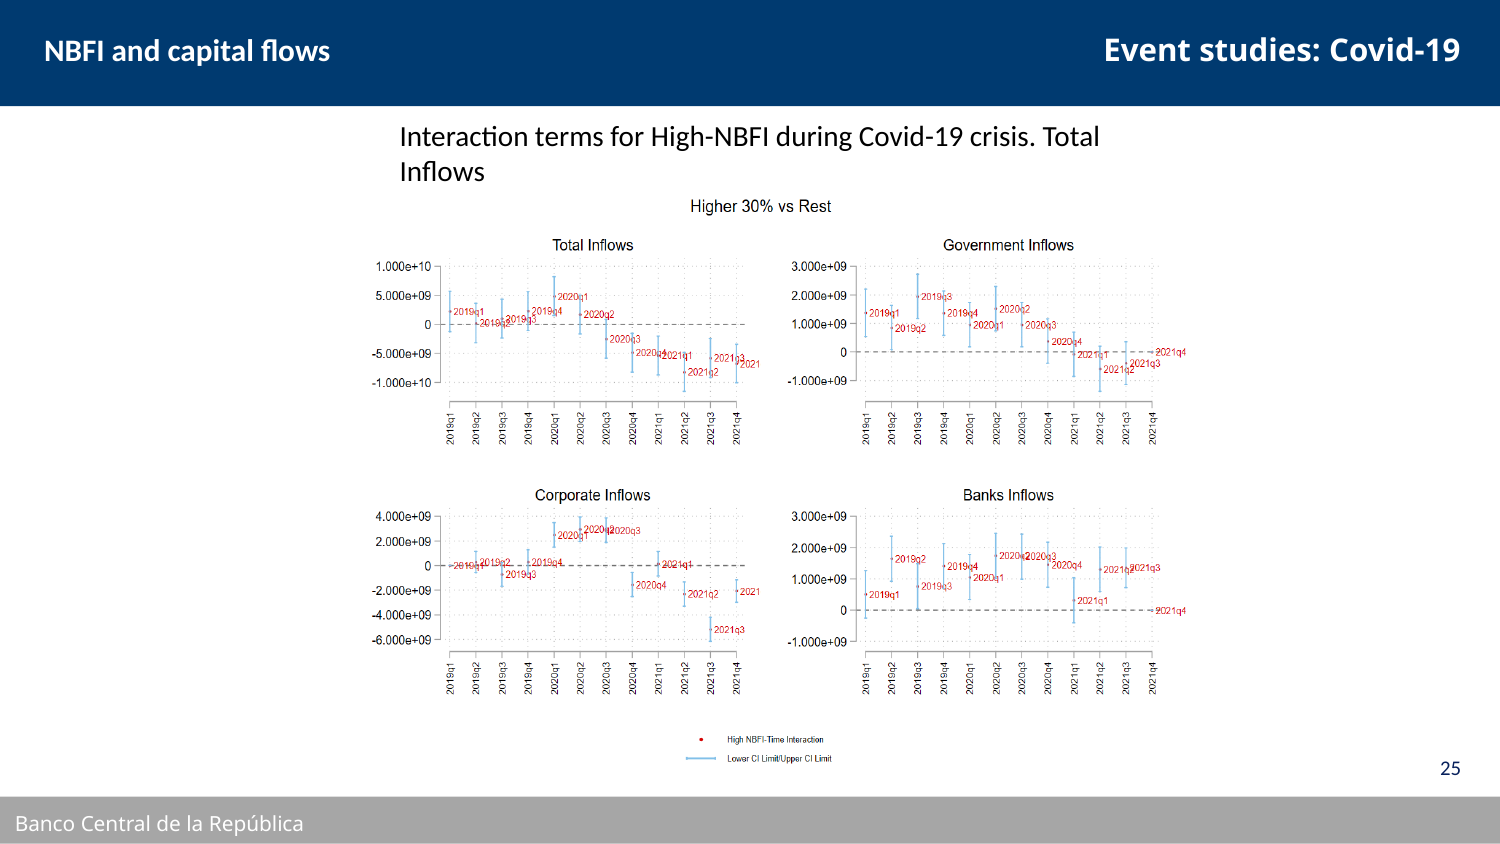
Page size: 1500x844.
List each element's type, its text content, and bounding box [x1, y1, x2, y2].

list Event studies: Covid-19 [839, 26, 1476, 84]
text_box NBFI and capital flows [29, 26, 839, 84]
picture [331, 179, 1188, 795]
text_box Interaction terms for High-NBFI during Covid-19 crisis. Total Inflows [384, 109, 1135, 179]
